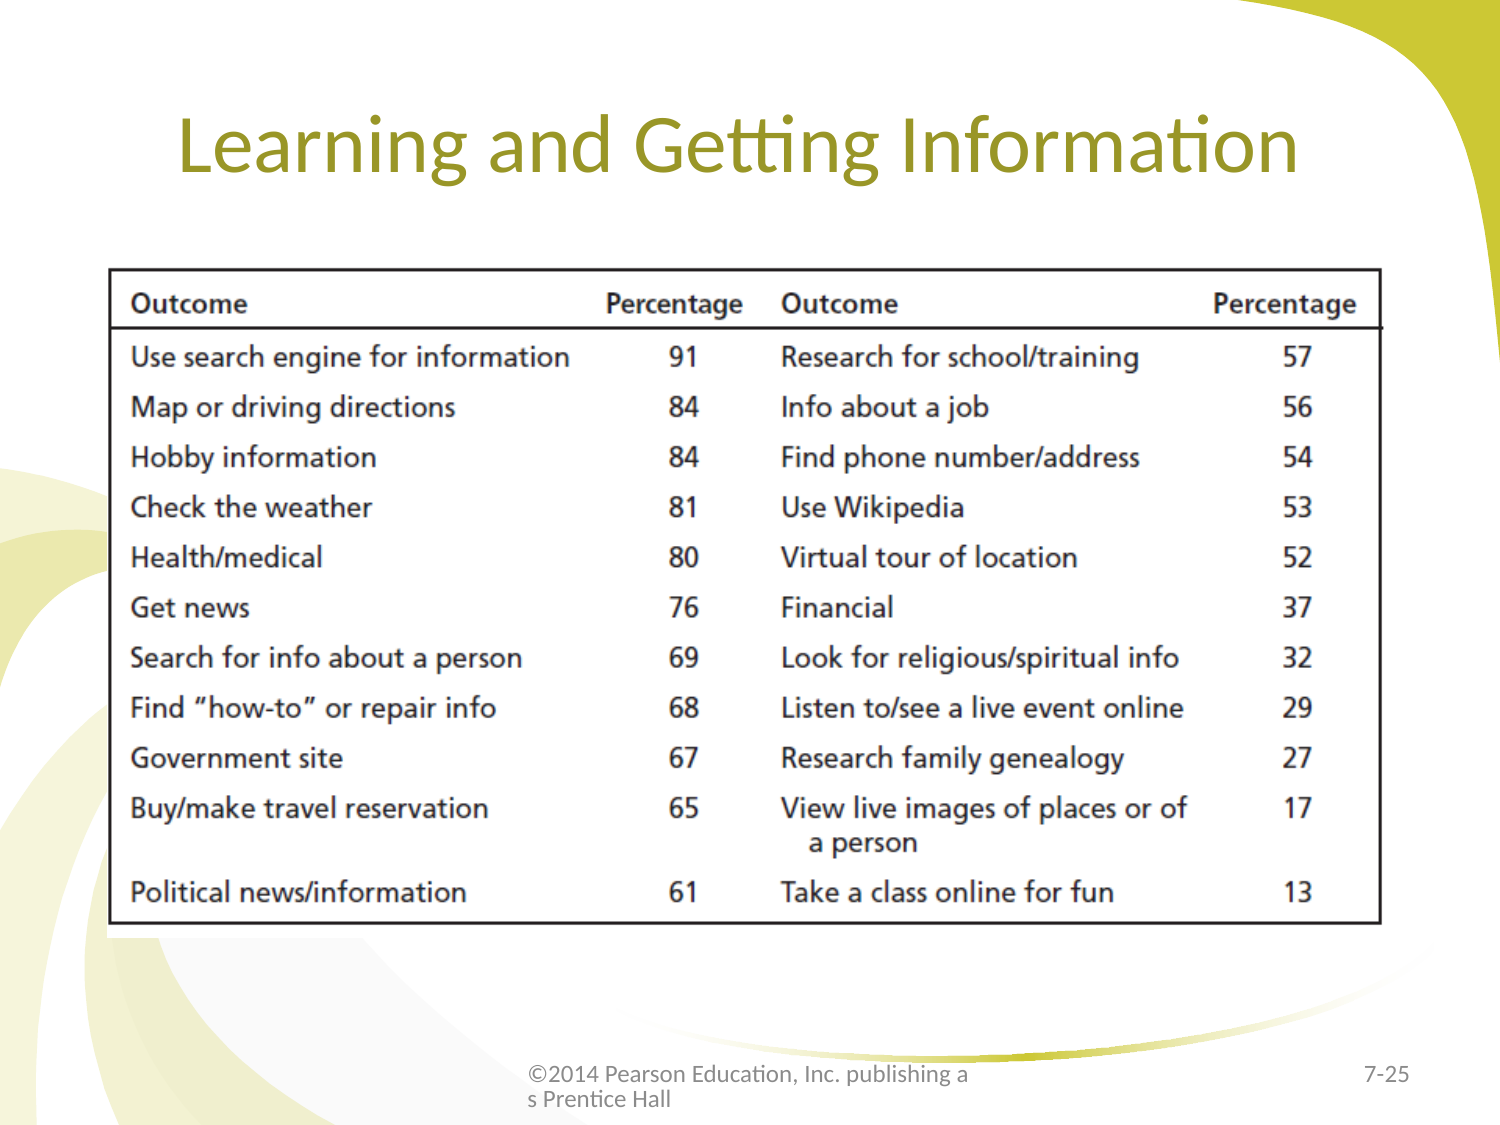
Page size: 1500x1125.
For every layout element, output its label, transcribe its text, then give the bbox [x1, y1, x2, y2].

slide_number 7-25 [1074, 1042, 1425, 1103]
picture [106, 262, 1394, 938]
title Learning and Getting Information [162, 45, 1388, 233]
footer ©2014 Pearson Education, Inc. publishing as Prentice Hall [512, 1042, 988, 1103]
